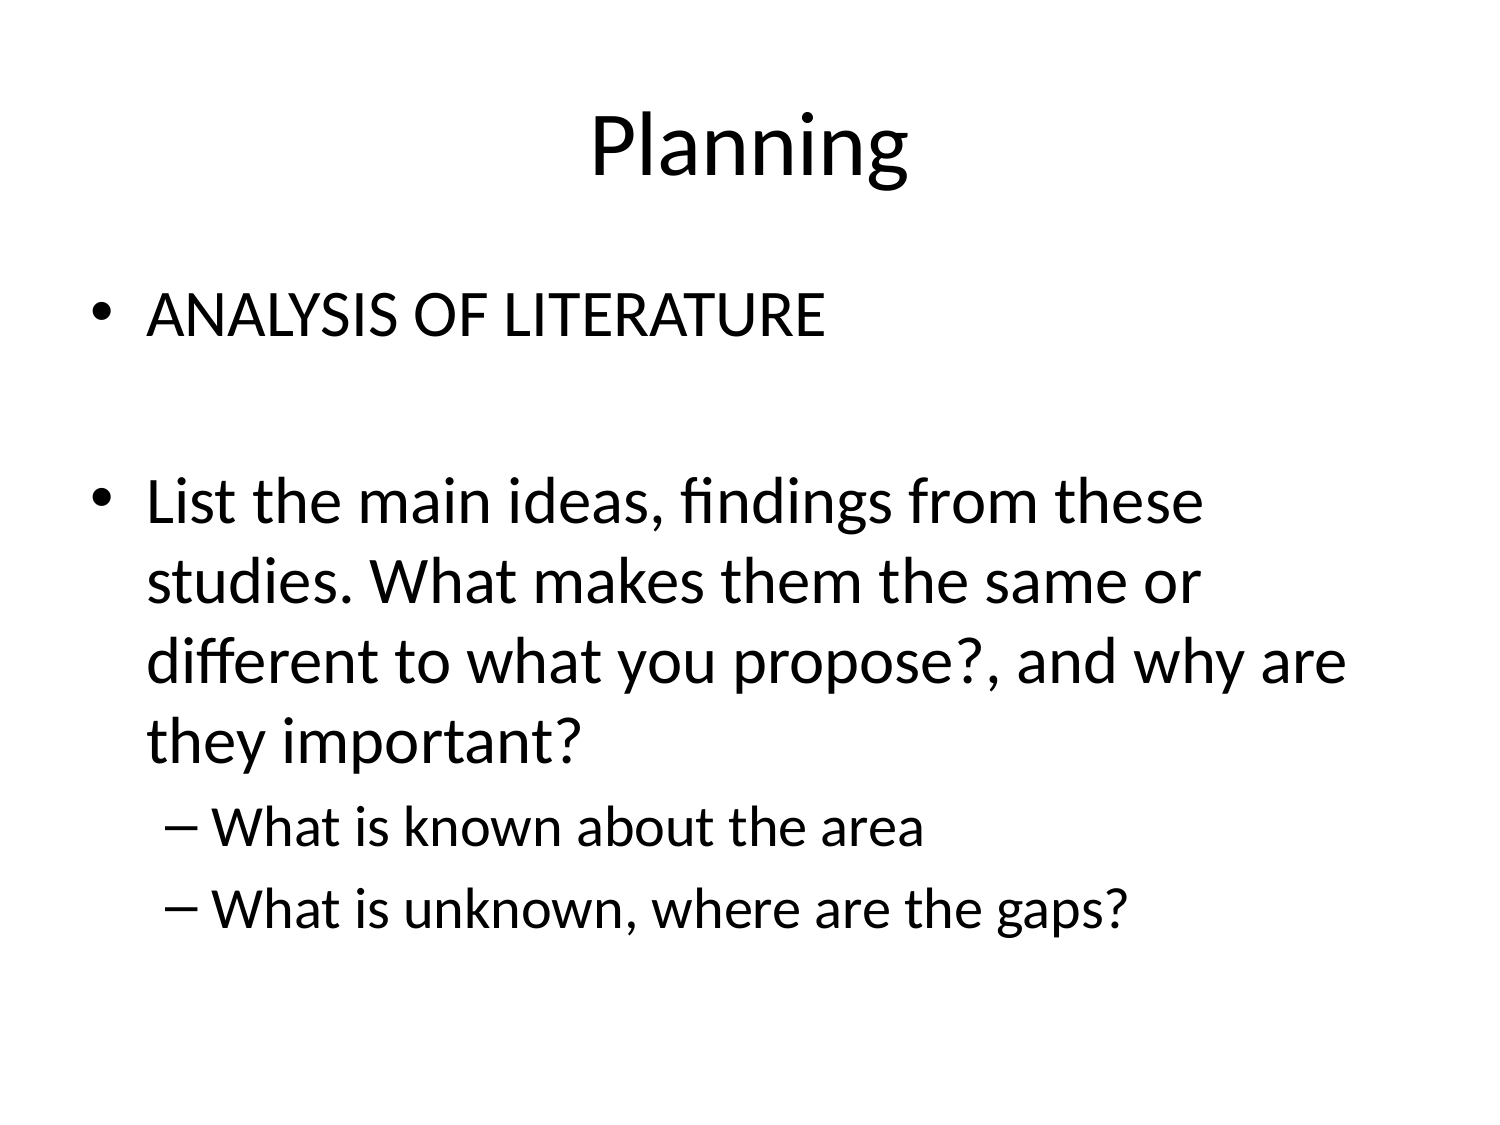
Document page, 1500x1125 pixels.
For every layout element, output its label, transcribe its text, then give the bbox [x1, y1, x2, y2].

list ANALYSIS OF LITERATURE List the main ideas, findings from these studies. What makes them the same or different to what you propose?, and why are they important? What is known about the area What is unknown, where are the gaps? [75, 262, 1425, 1005]
title Planning [75, 45, 1425, 233]
